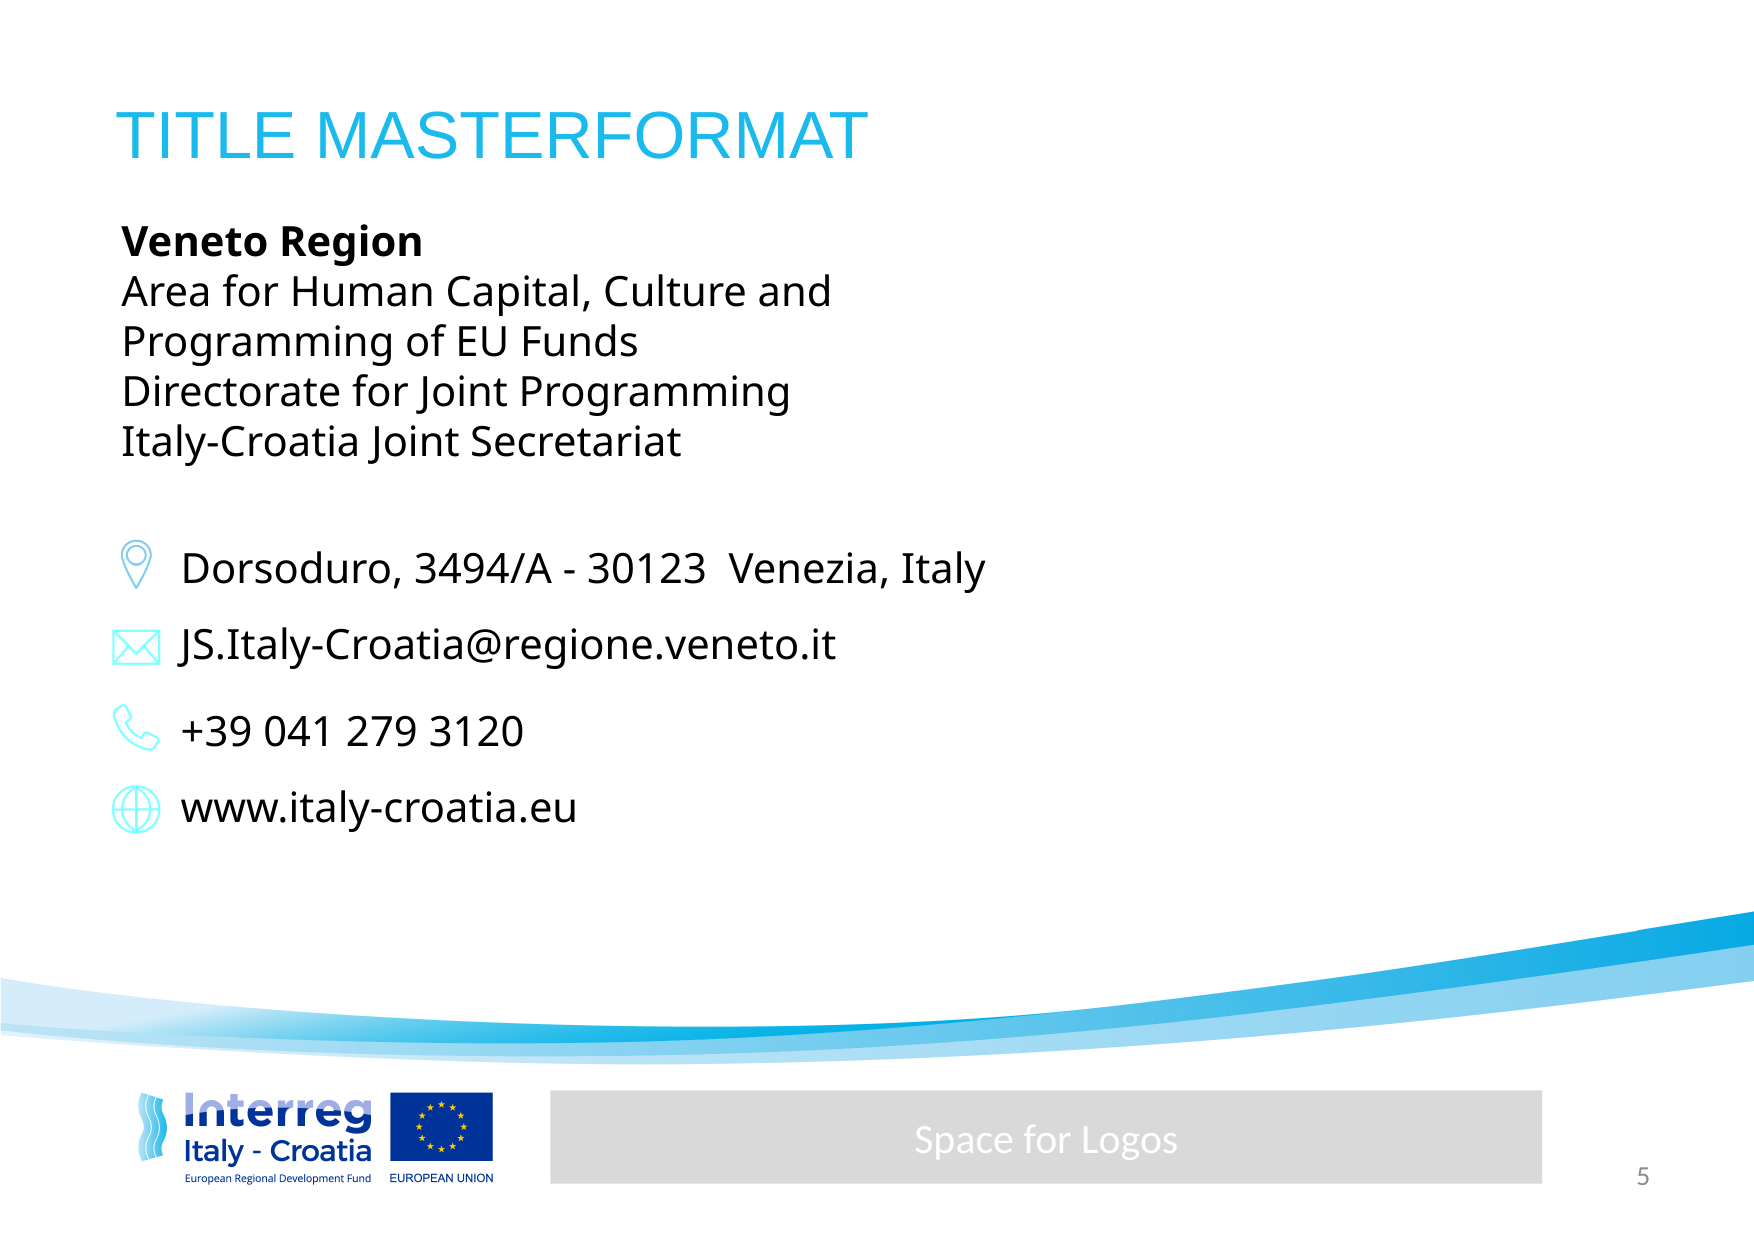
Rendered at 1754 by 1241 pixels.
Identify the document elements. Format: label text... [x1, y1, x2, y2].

text_box Veneto Region Area for Human Capital, Culture and Programming of EU Funds Directorate for Joint Programming Italy-Croatia Joint Secretariat [106, 207, 1589, 472]
text_box JS.Italy-Croatia@regione.veneto.it [165, 610, 1194, 676]
text_box www.italy-croatia.eu [165, 773, 1194, 839]
text_box Dorsoduro, 3494/A - 30123 Venezia, Italy [165, 534, 1194, 600]
slide_number 5 [1607, 1141, 1666, 1208]
text_box +39 041 279 3120 [165, 697, 1194, 763]
text_box Space for Logos [549, 1089, 1543, 1185]
picture [0, 0, 1754, 1241]
text_box TITLE MASTERFORMAT [97, 83, 1656, 181]
